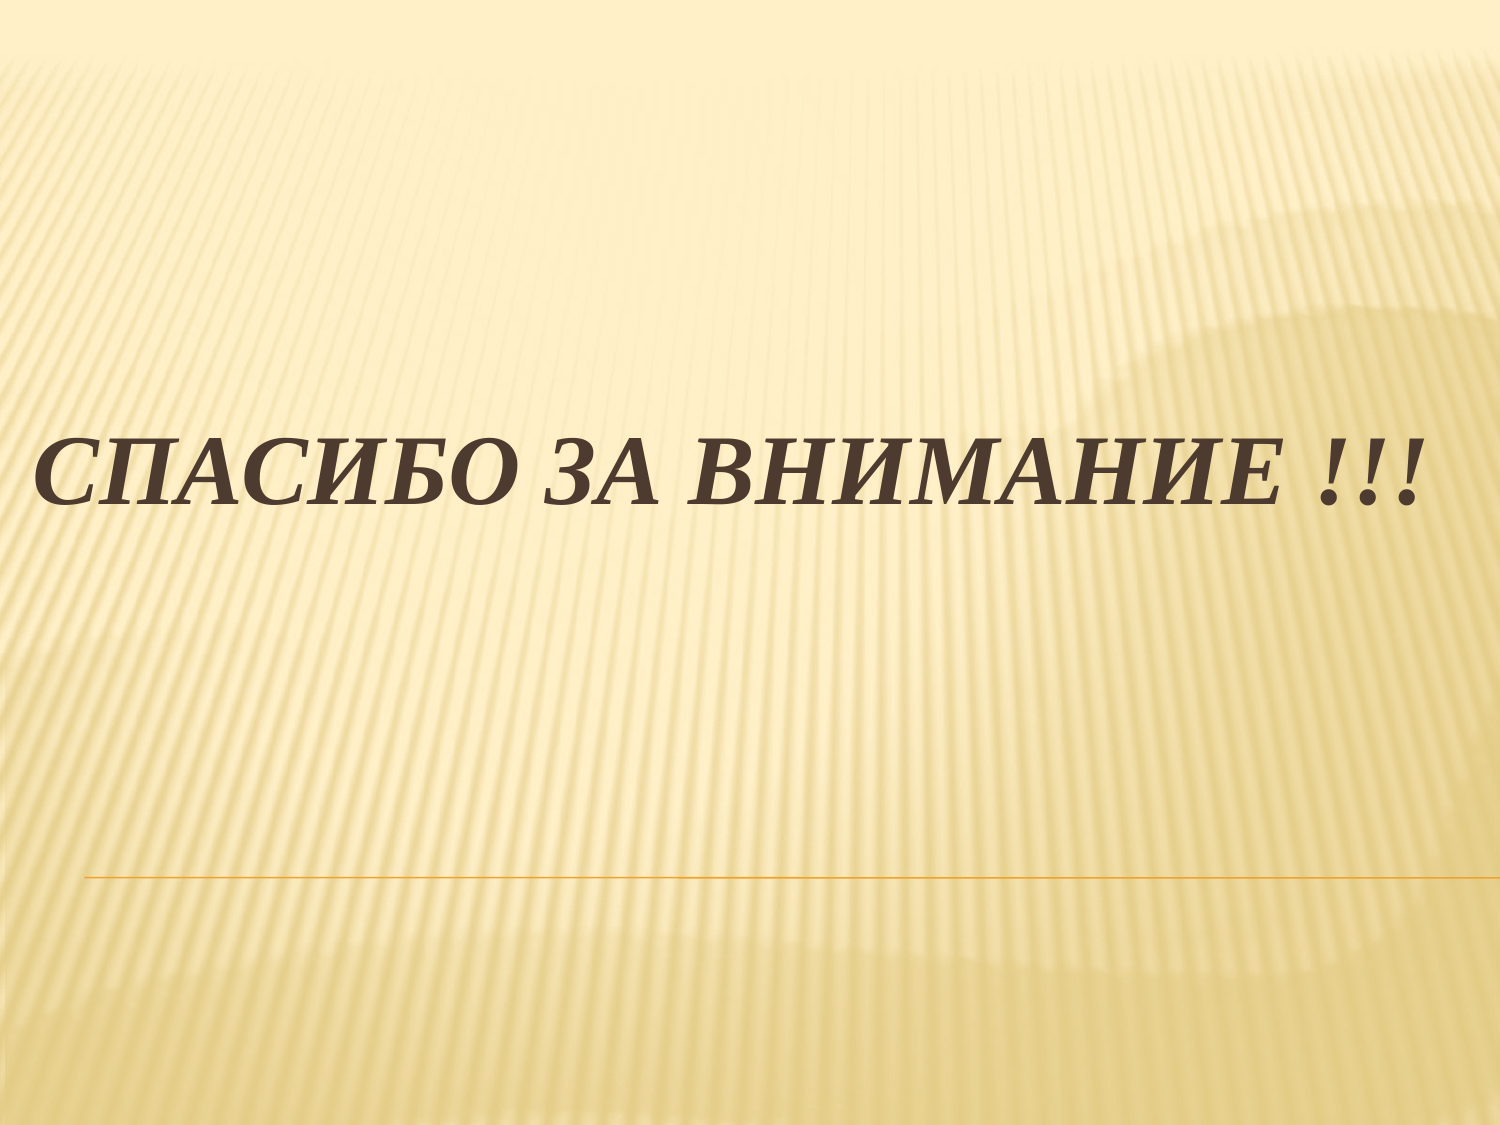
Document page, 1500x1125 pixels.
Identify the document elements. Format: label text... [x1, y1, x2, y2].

title Спасибо за внимание !!! [17, 397, 1500, 598]
